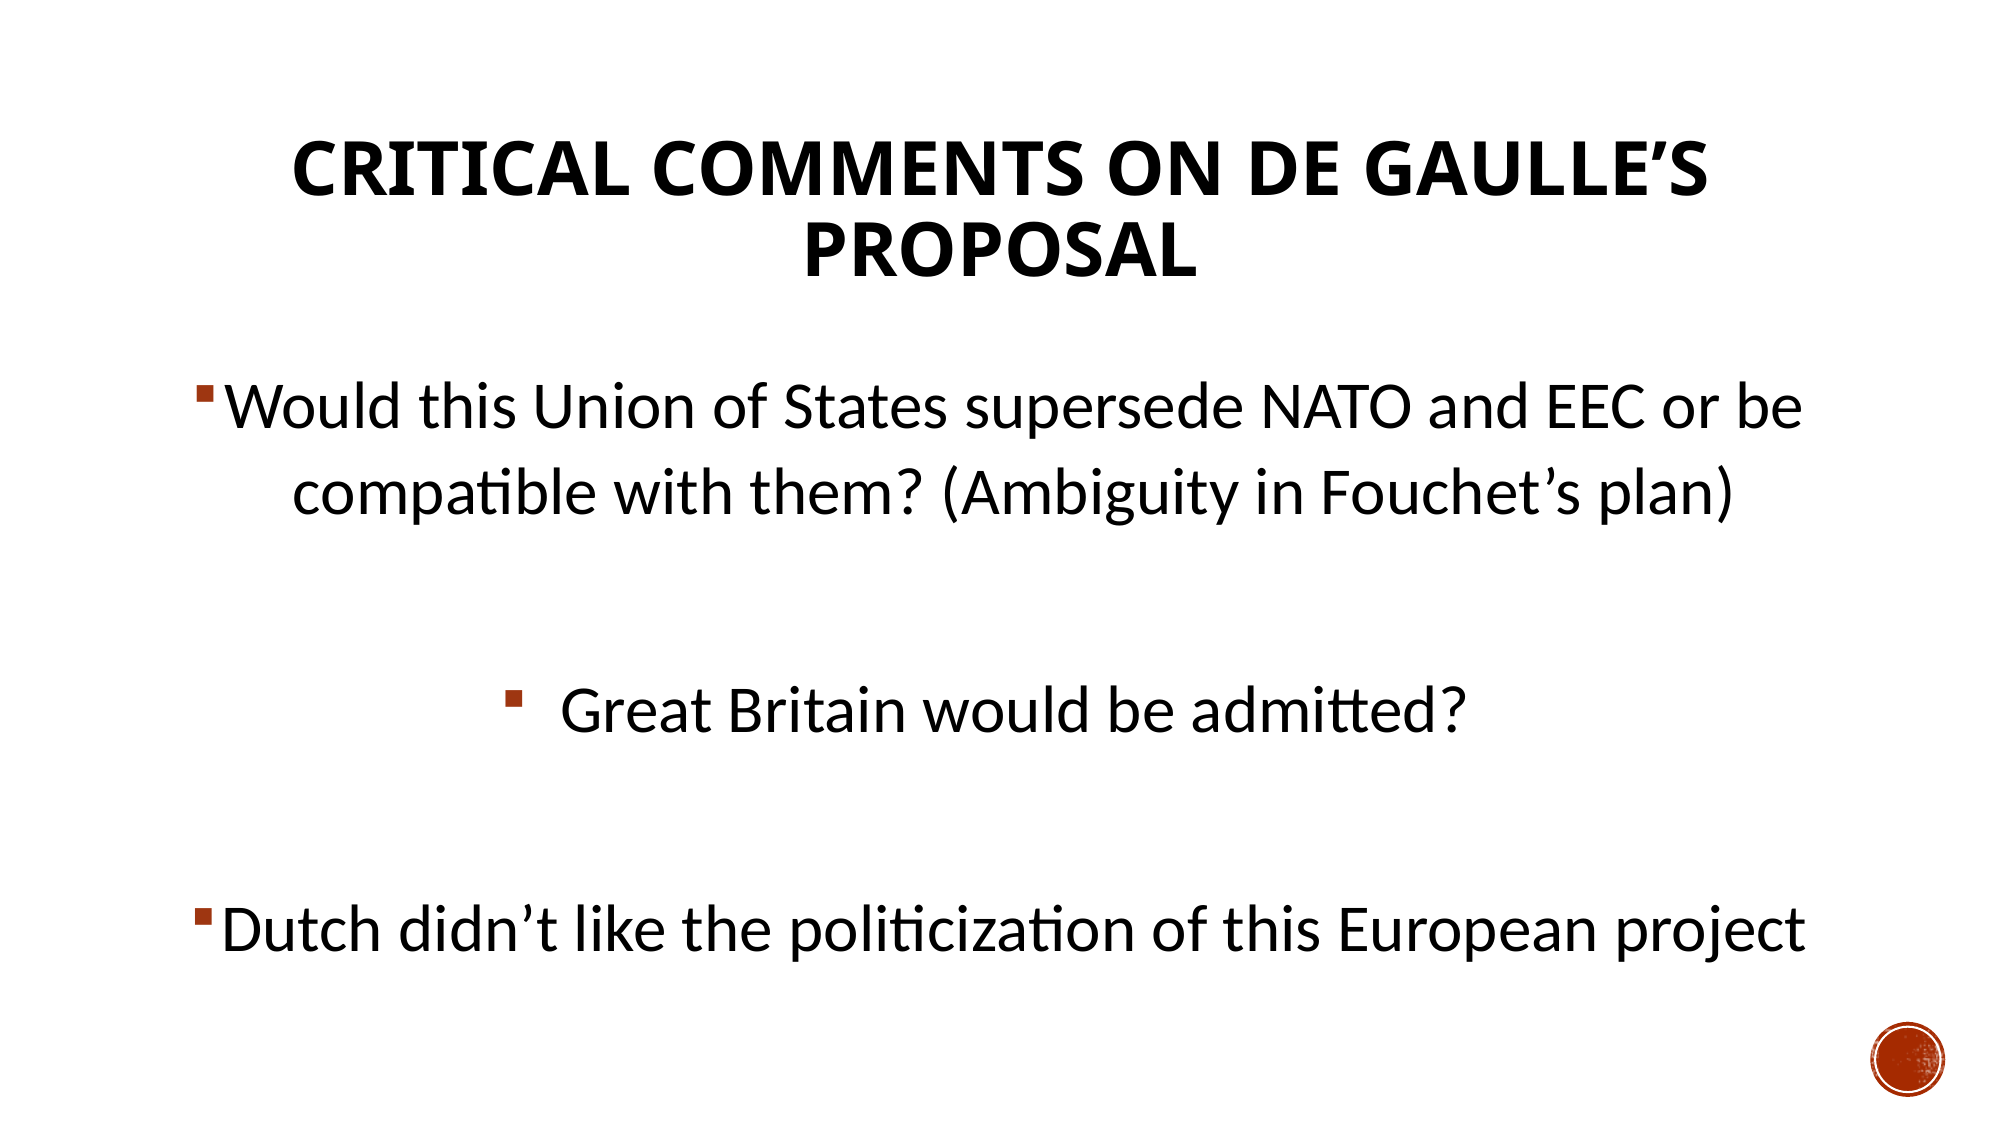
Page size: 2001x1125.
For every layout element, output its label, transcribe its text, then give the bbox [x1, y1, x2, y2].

list Would this Union of States supersede NATO and EEC or be compatible with them? (Ambiguity in Fouchet’s plan) Great Britain would be admitted? Dutch didn’t like the politicization of this European project [175, 348, 1826, 1013]
title CRITICAL COMMENTS ON DE GAULLE’S PROPOSAL [175, 79, 1826, 344]
